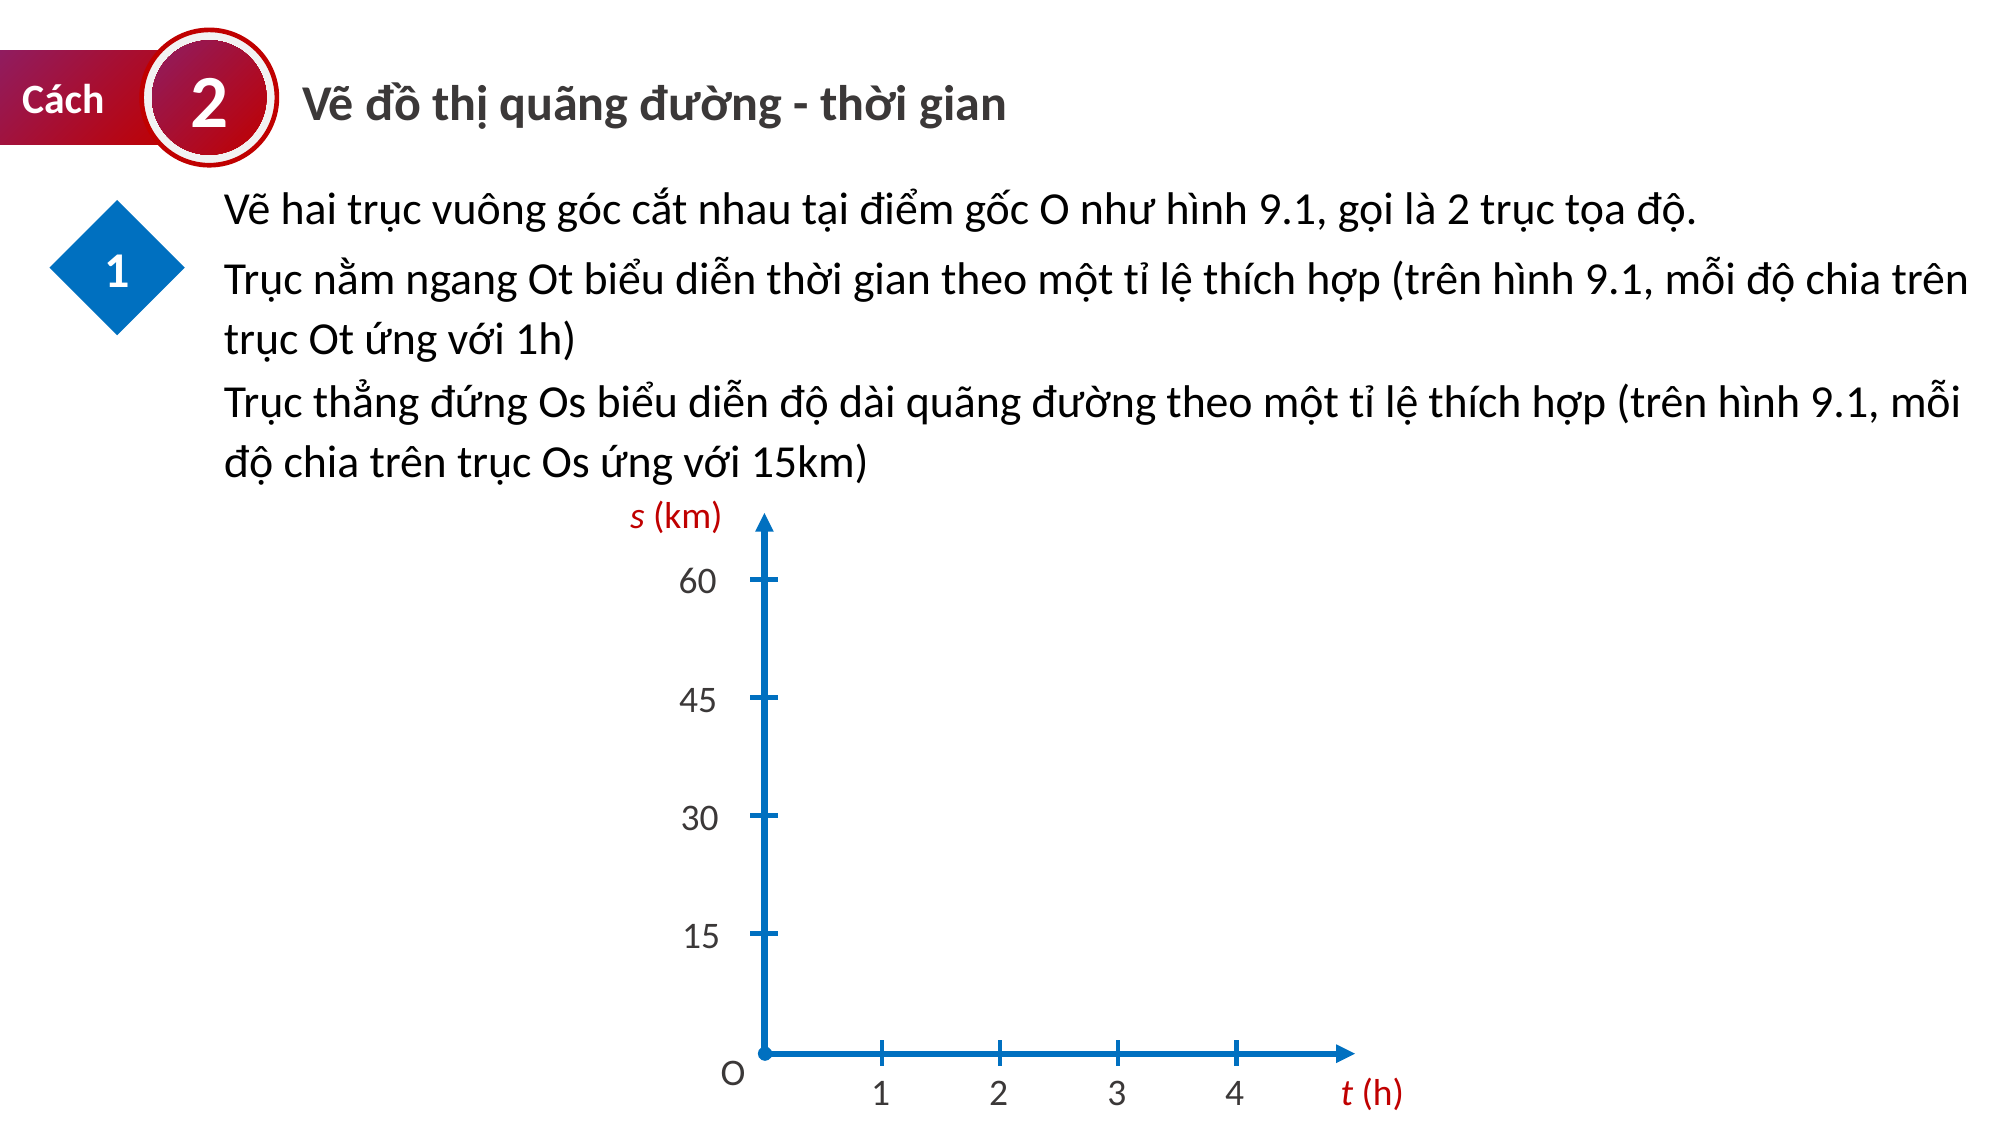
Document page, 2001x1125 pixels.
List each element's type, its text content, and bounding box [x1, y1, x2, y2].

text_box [856, 1040, 906, 1122]
text_box t (h) [1325, 1060, 1436, 1121]
text_box Vẽ đồ thị quãng đường - thời gian [287, 62, 1528, 138]
text_box 1 [48, 198, 187, 337]
text_box [756, 1045, 774, 1062]
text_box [665, 785, 779, 846]
text_box s (km) [615, 483, 751, 544]
text_box Vẽ hai trục vuông góc cắt nhau tại điểm gốc O như hình 9.1, gọi là 2 trục tọa độ. [209, 166, 1873, 235]
text_box Trục thẳng đứng Os biểu diễn độ dài quãng đường theo một tỉ lệ thích hợp (trên hình 9.1, mỗi độ chia trên trục Os ứng với 15km) [209, 358, 2000, 495]
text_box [1092, 1040, 1143, 1122]
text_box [1210, 1040, 1261, 1122]
text_box Trục nằm ngang Ot biểu diễn thời gian theo một tỉ lệ thích hợp (trên hình 9.1, mỗi độ chia trên trục Ot ứng với 1h) [209, 235, 2000, 358]
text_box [664, 667, 779, 728]
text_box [663, 549, 779, 610]
text_box O [705, 1040, 756, 1100]
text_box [974, 1040, 1024, 1122]
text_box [0, 29, 277, 166]
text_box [667, 903, 779, 964]
